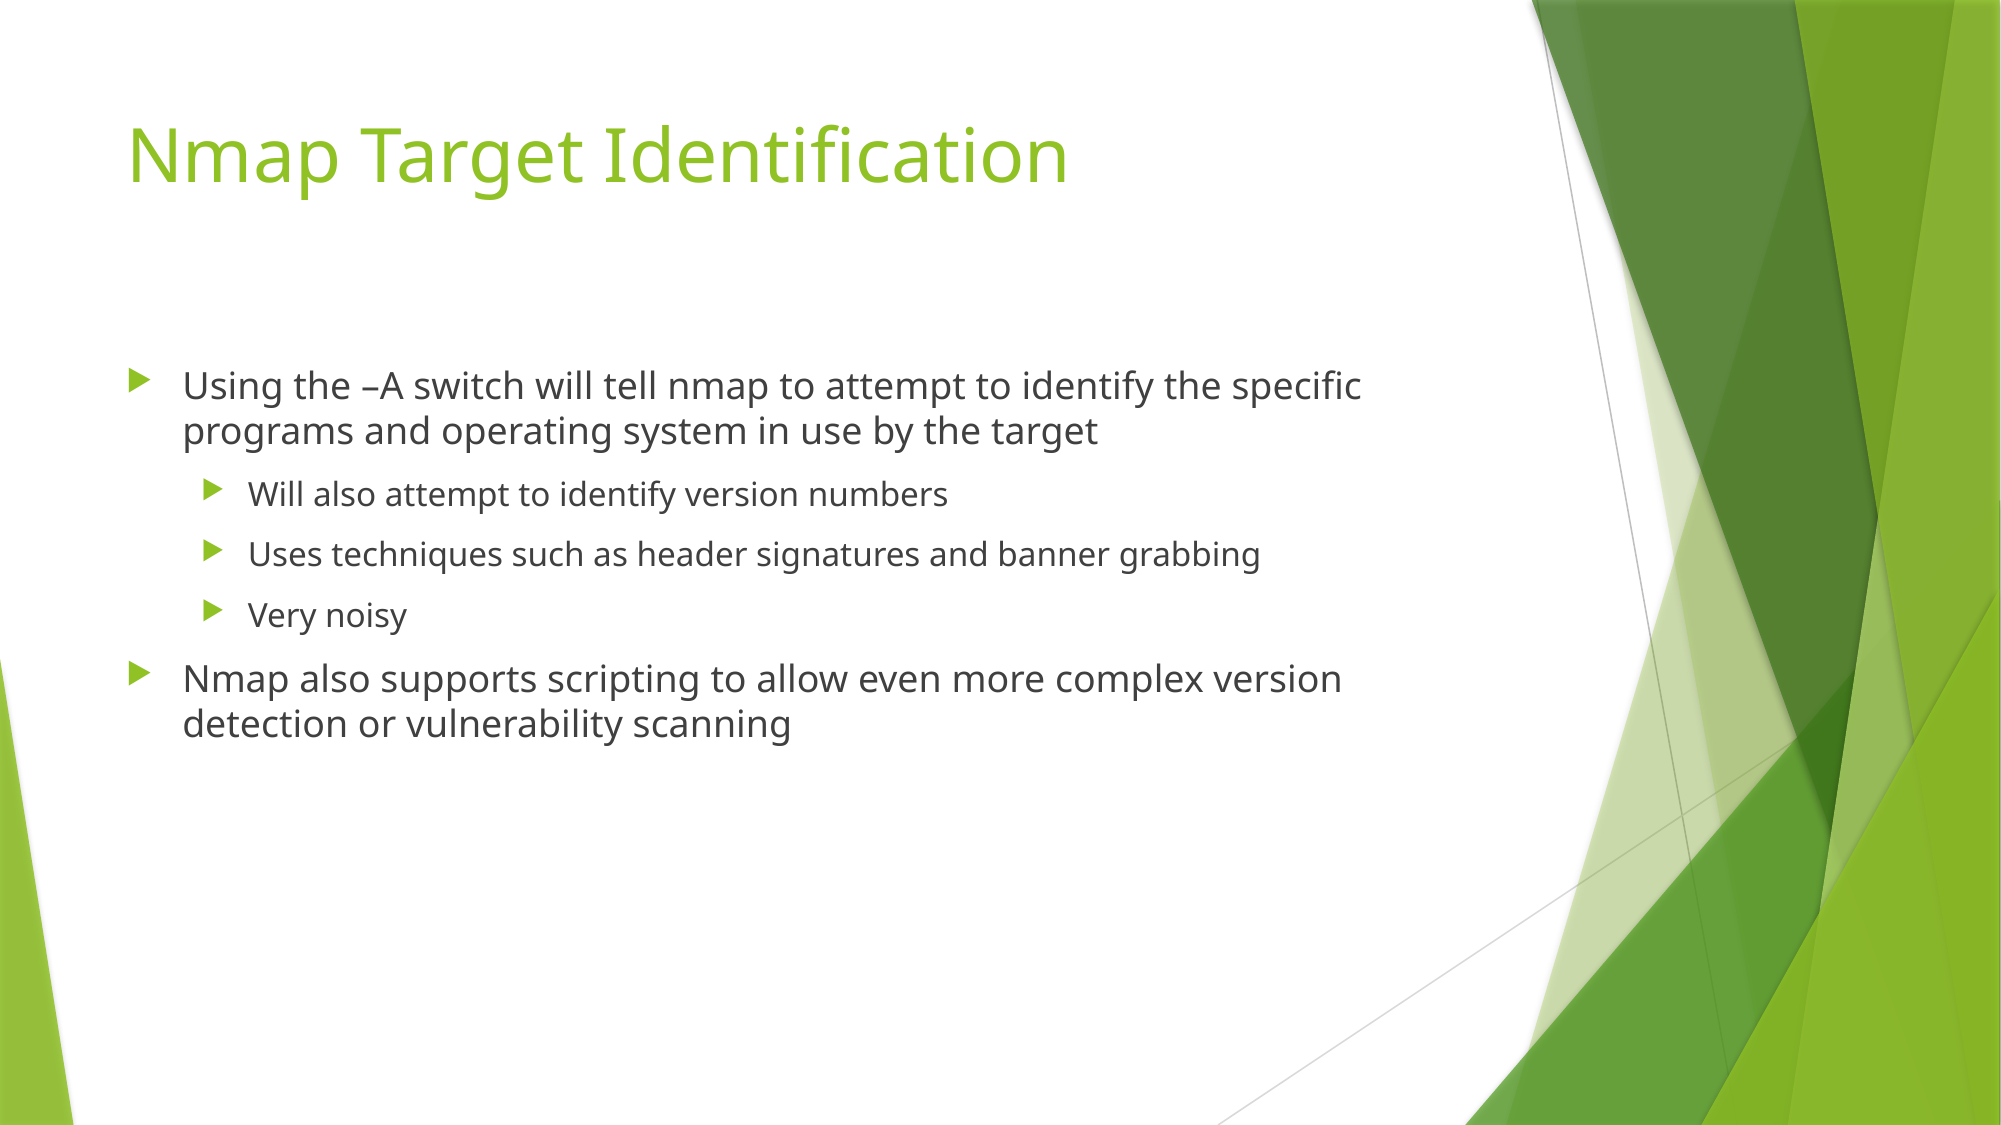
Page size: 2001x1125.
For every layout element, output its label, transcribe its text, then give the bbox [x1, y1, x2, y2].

list Using the –A switch will tell nmap to attempt to identify the specific programs and operating system in use by the target Will also attempt to identify version numbers Uses techniques such as header signatures and banner grabbing Very noisy Nmap also supports scripting to allow even more complex version detection or vulnerability scanning [111, 354, 1522, 992]
title Nmap Target Identification [111, 99, 1522, 317]
